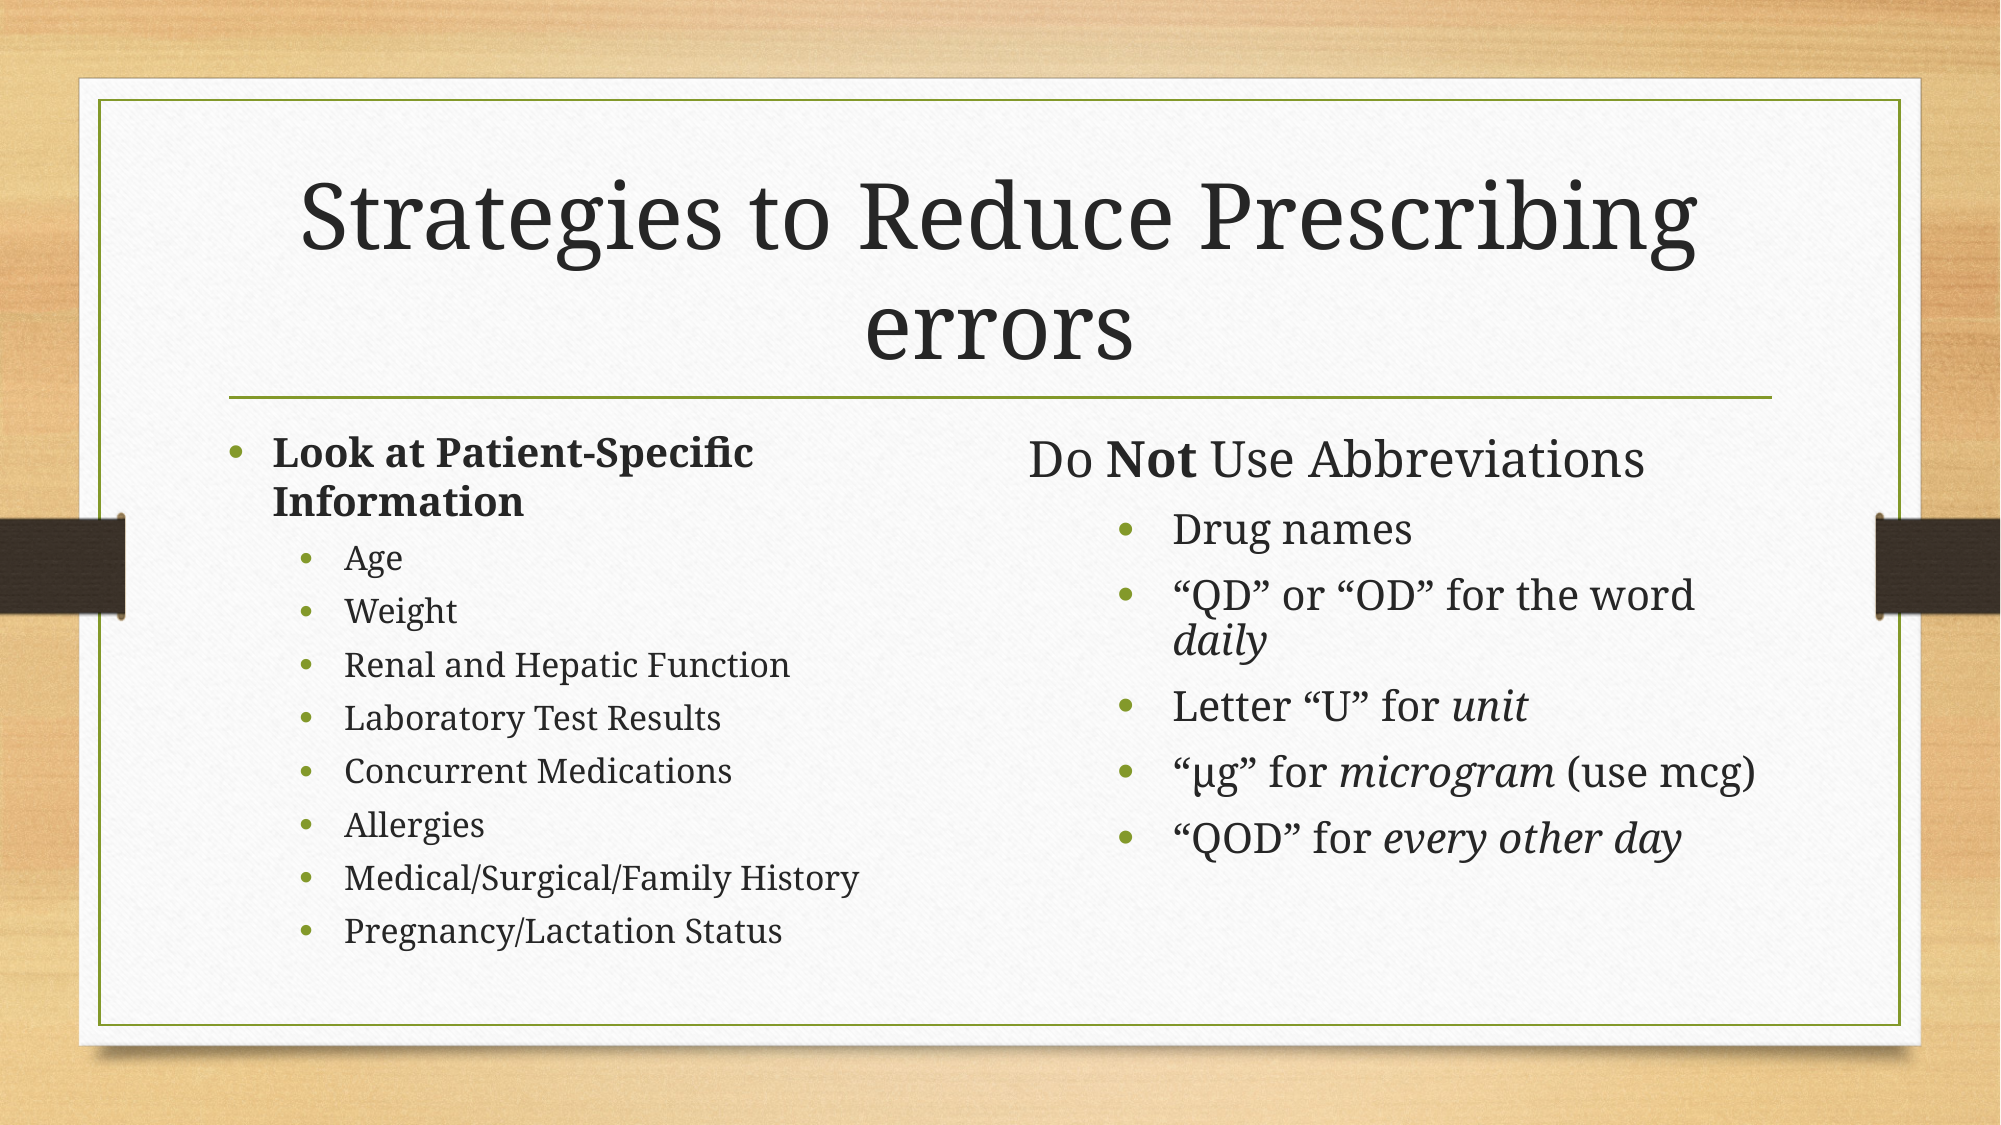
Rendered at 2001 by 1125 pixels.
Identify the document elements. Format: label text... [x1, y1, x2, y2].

picture [0, 0, 2001, 1125]
list Do Not Use Abbreviations Drug names “QD” or “OD” for the word daily Letter “U” for unit “µg” for microgram (use mcg) “QOD” for every other day [1013, 420, 1788, 963]
list Look at Patient-Specific Information Age Weight Renal and Hepatic Function Laboratory Test Results Concurrent Medications Allergies Medical/Surgical/Family History Pregnancy/Lactation Status [213, 420, 987, 963]
title Strategies to Reduce Prescribing errors [212, 161, 1788, 375]
